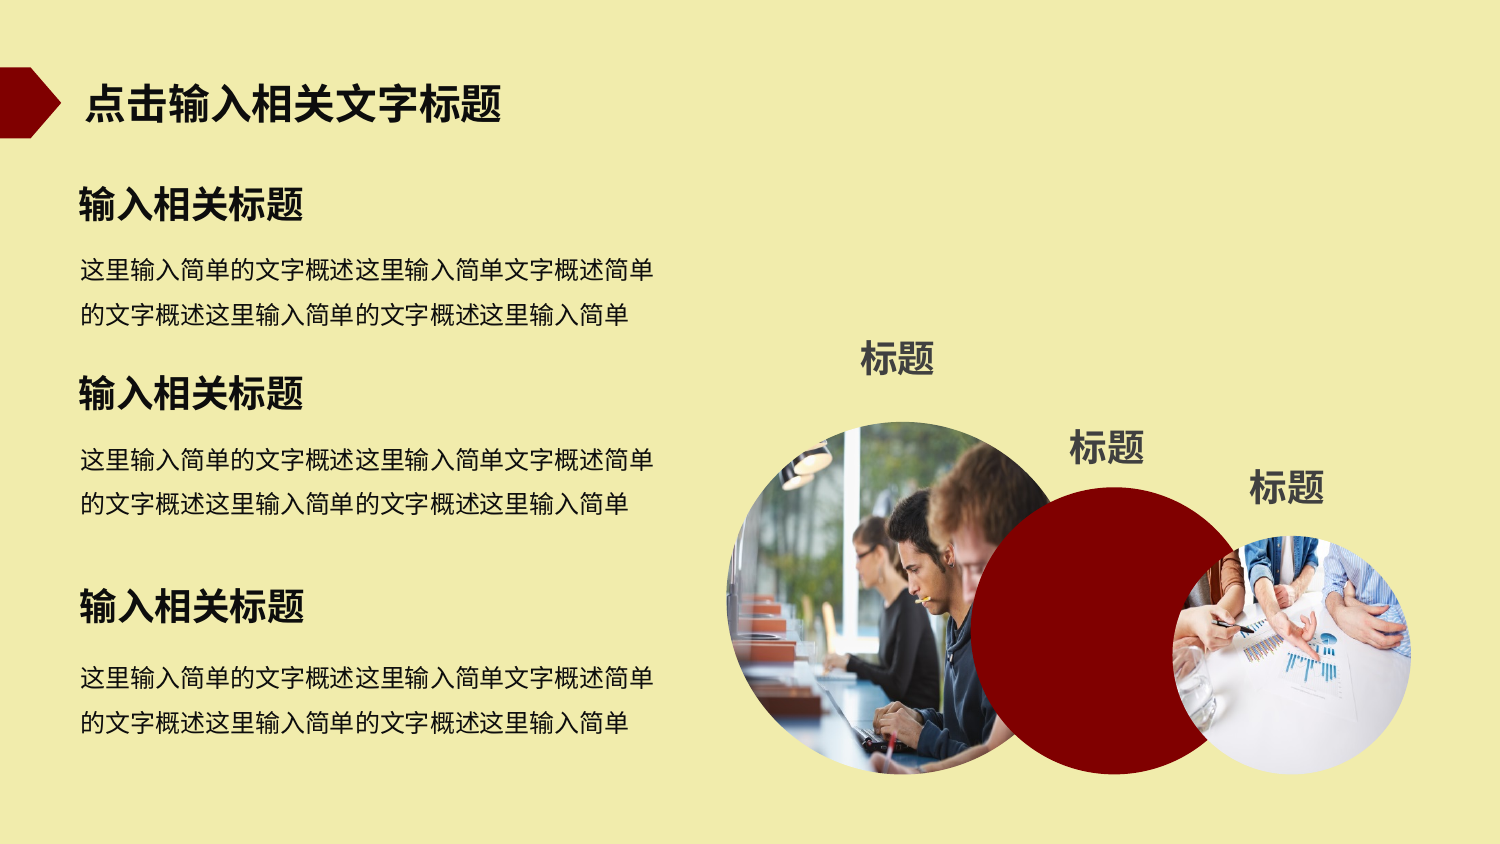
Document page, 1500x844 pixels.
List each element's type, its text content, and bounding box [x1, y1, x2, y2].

text_box 标题 [1235, 456, 1353, 517]
text_box 这里输入简单的文字概述这里输入简单文字概述简单的文字概述这里输入简单的文字概述这里输入简单 [65, 421, 691, 527]
text_box 点击输入相关文字标题 [70, 70, 518, 135]
text_box [724, 419, 1051, 777]
text_box 输入相关标题 [64, 362, 396, 423]
text_box [0, 65, 63, 141]
text_box [968, 485, 1234, 777]
text_box 这里输入简单的文字概述这里输入简单文字概述简单的文字概述这里输入简单的文字概述这里输入简单 [65, 639, 691, 745]
text_box 输入相关标题 [64, 173, 396, 234]
text_box 标题 [845, 327, 963, 388]
text_box [1170, 533, 1414, 777]
text_box 输入相关标题 [64, 575, 397, 636]
text_box 这里输入简单的文字概述这里输入简单文字概述简单的文字概述这里输入简单的文字概述这里输入简单 [65, 232, 691, 338]
text_box 标题 [1055, 416, 1173, 477]
